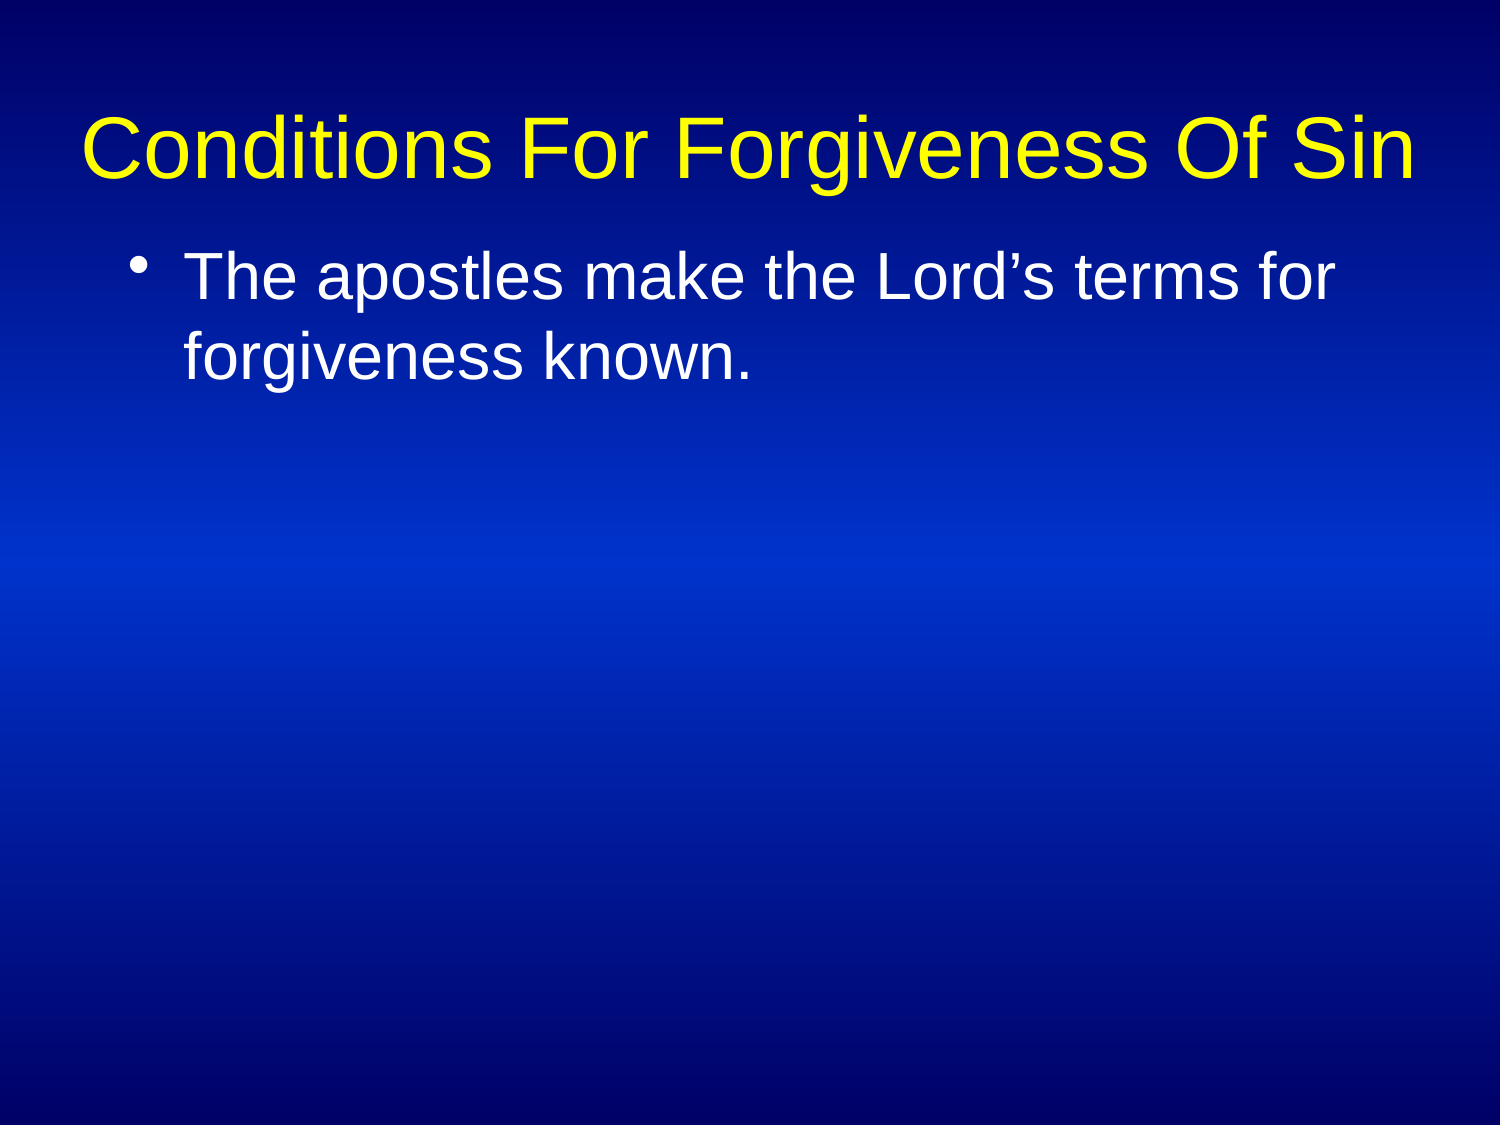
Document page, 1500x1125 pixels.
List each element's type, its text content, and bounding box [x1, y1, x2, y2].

list The apostles make the Lord’s terms for forgiveness known. [112, 224, 1463, 1125]
title Conditions For Forgiveness Of Sin [37, 50, 1463, 238]
